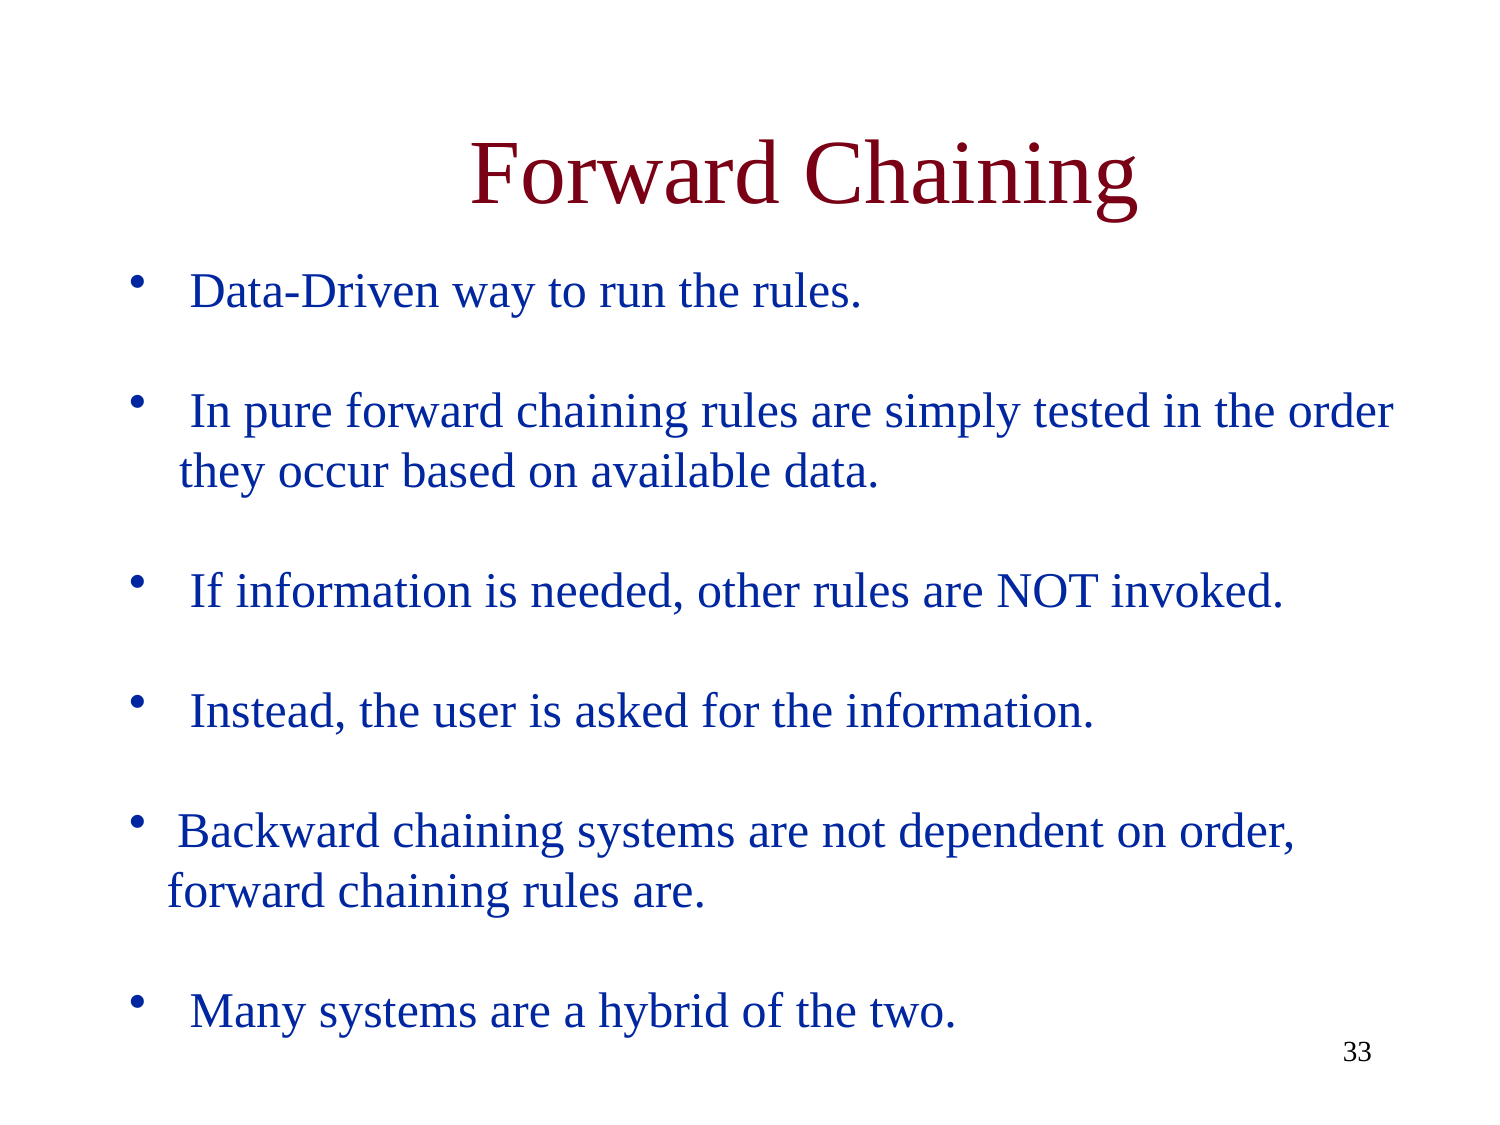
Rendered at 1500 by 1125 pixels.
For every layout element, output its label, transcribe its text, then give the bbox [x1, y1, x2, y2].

text_box Data-Driven way to run the rules. In pure forward chaining rules are simply tested in the order they occur based on available data. If information is needed, other rules are NOT invoked. Instead, the user is asked for the information. Backward chaining systems are not dependent on order, forward chaining rules are. Many systems are a hybrid of the two. [114, 249, 1410, 1045]
title Forward Chaining [184, 72, 1427, 262]
slide_number 33 [1074, 1024, 1388, 1101]
